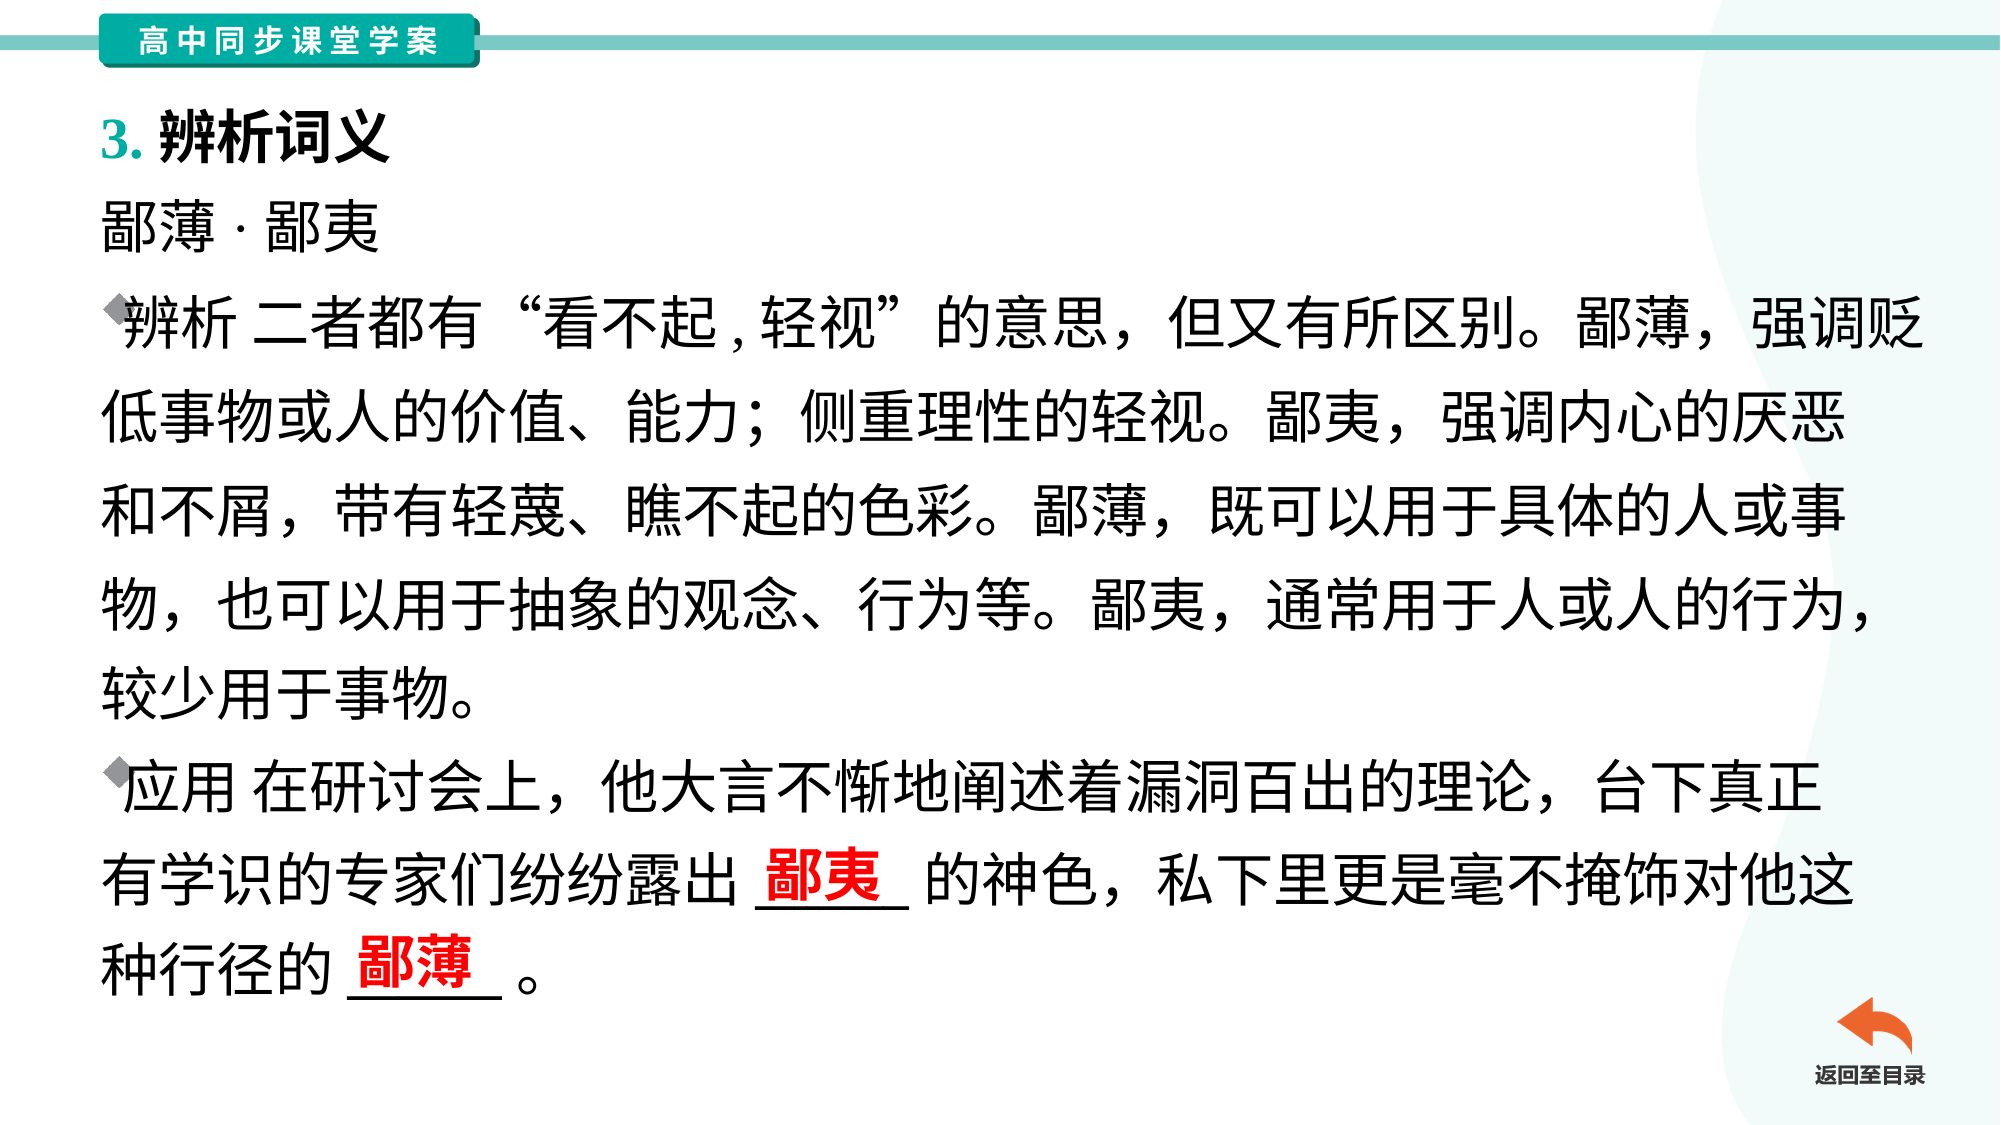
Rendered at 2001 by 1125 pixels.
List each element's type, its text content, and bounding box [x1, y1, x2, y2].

picture [0, 0, 2000, 1125]
text_box 应用 在研讨会上，他大言不惭地阐述着漏洞百出的理论，台下真正 有学识的专家们纷纷露出______的神色，私下里更是毫不掩饰对他这 种行径的______。#2.1.2 [100, 725, 1899, 994]
text_box 鄙薄 [335, 905, 496, 987]
text_box 辨析 二者都有“看不起,轻视”的意思，但又有所区别。鄙薄，强调贬 低事物或人的价值、能力；侧重理性的轻视。鄙夷，强调内心的厌恶 和不屑，带有轻蔑、瞧不起的色彩。鄙薄，既可以用于具体的人或事 物，也可以用于抽象的观念、行为等。鄙夷，通常用于人或人的行为， 较少用于事物。#2.1.1 [100, 262, 1899, 718]
text_box 鄙夷 [743, 814, 904, 900]
text_box 3.辨析词义 鄙薄·鄙夷#2.1 [100, 76, 1899, 252]
